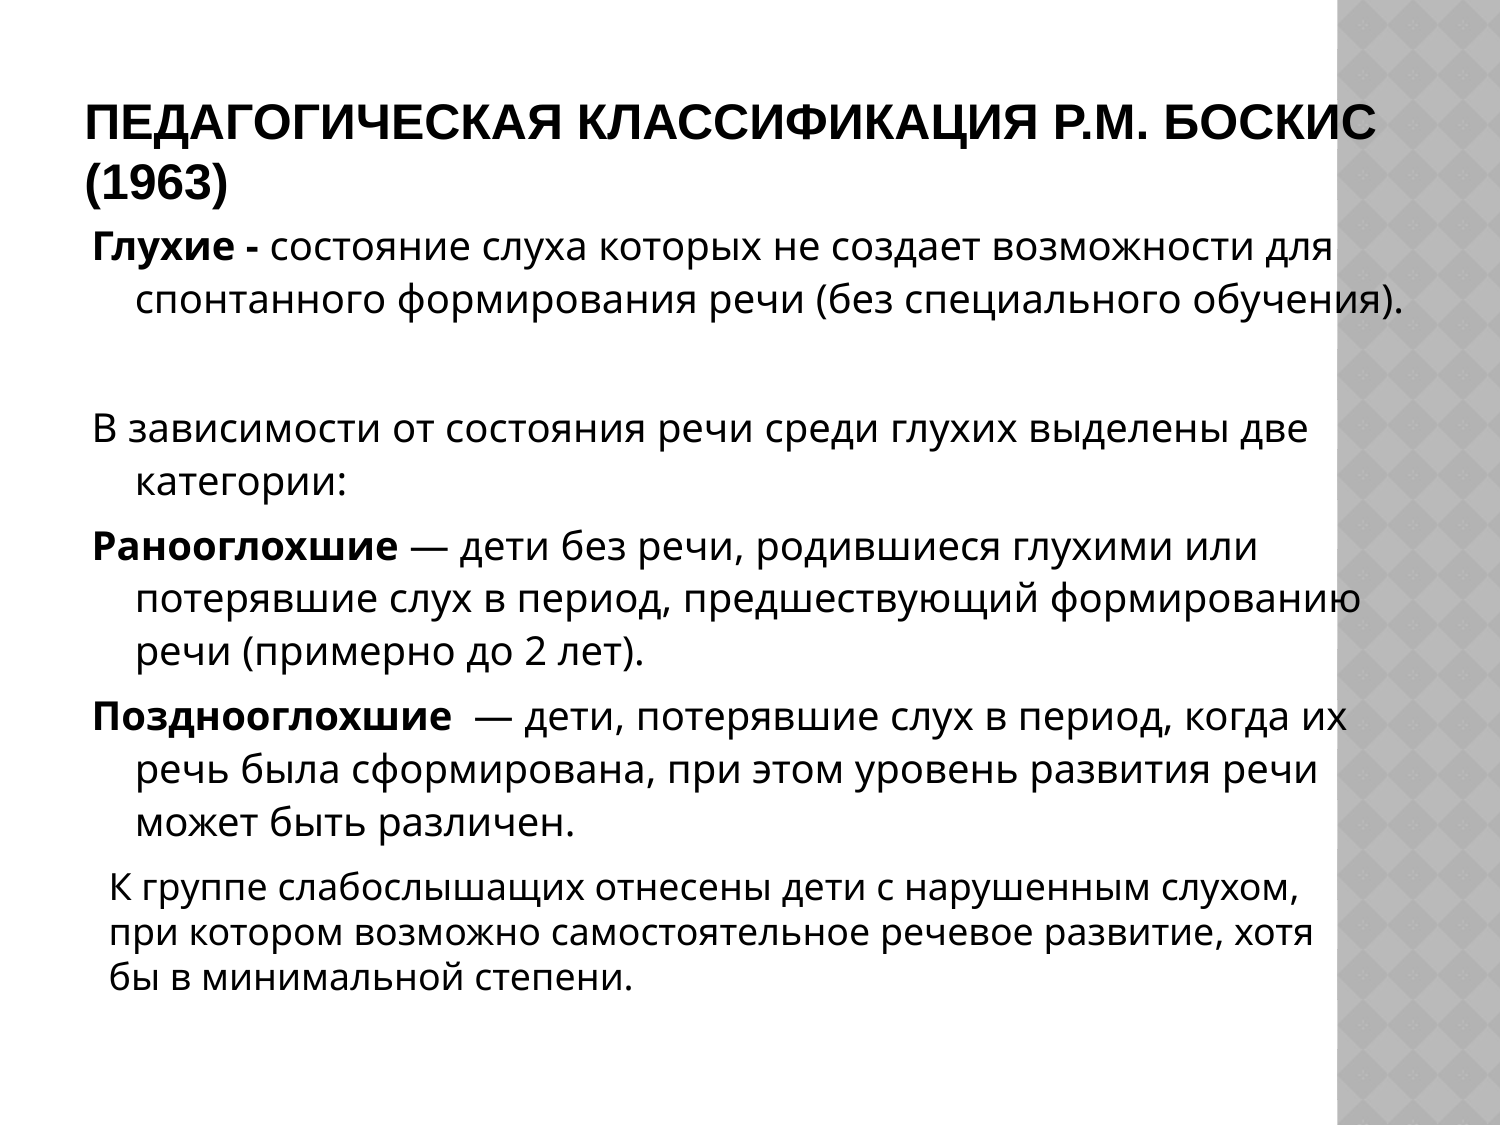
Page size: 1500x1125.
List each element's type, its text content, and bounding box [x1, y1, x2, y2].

text_box К группе слабослышащих отнесены дети с нарушенным слухом, при котором возможно самостоятельное речевое развитие, хотя бы в минимальной степени. [93, 855, 1348, 1006]
title Педагогическая классификация P.M. Боскис (1963) [76, 54, 1427, 208]
list Глухие - состояние слуха которых не создает возможности для спонтанного формирования речи (без специального обучения). В зависимости от состояния речи среди глухих выделены две категории: Ранооглохшие — дети без речи, родившиеся глухими или потерявшие слух в период, предшествующий формированию речи (примерно до 2 лет). Позднооглохшие — дети, потерявшие слух в период, когда их речь была сформирована, при этом уровень развития речи может быть различен. [76, 208, 1427, 868]
